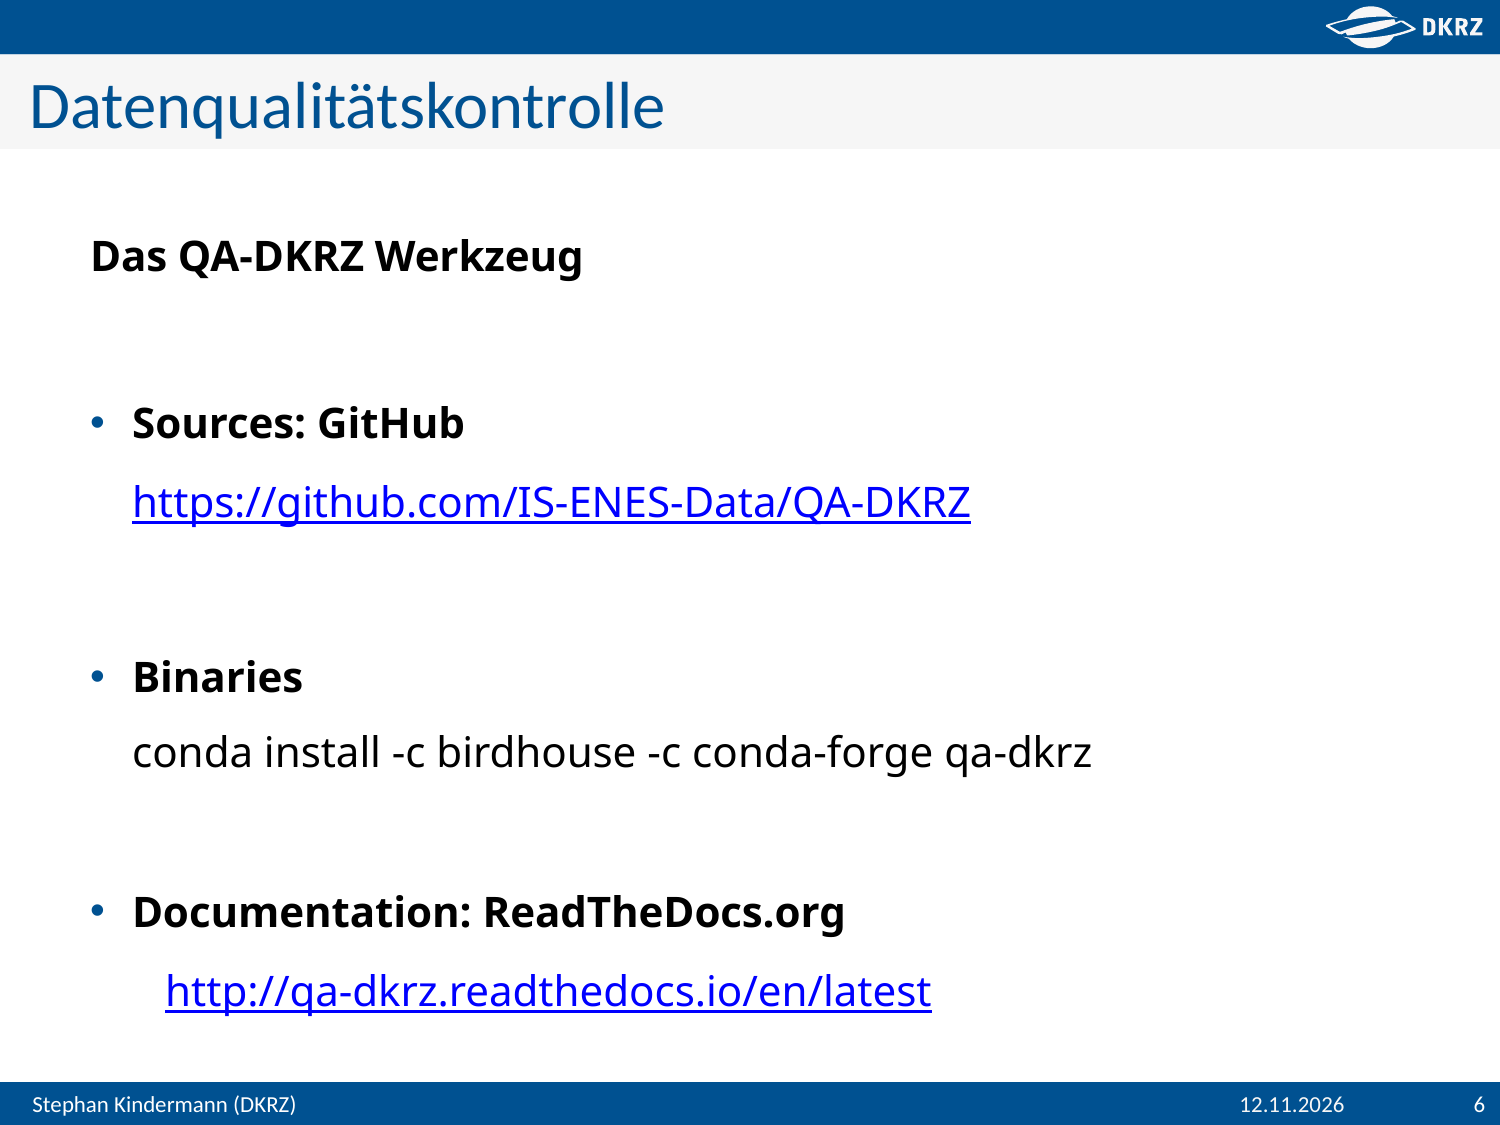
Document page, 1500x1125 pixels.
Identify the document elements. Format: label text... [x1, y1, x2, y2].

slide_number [1187, 1082, 1360, 1125]
title Datenqualitätskontrolle [0, 54, 1500, 149]
slide_number 6 [1376, 1082, 1500, 1125]
list Das QA-DKRZ Werkzeug Sources: GitHub https://github.com/IS-ENES-Data/QA-DKRZ Binaries conda install -c birdhouse -c conda-forge qa-dkrz Documentation: ReadTheDocs.org http://qa-dkrz.readthedocs.io/en/latest [75, 196, 1425, 1035]
